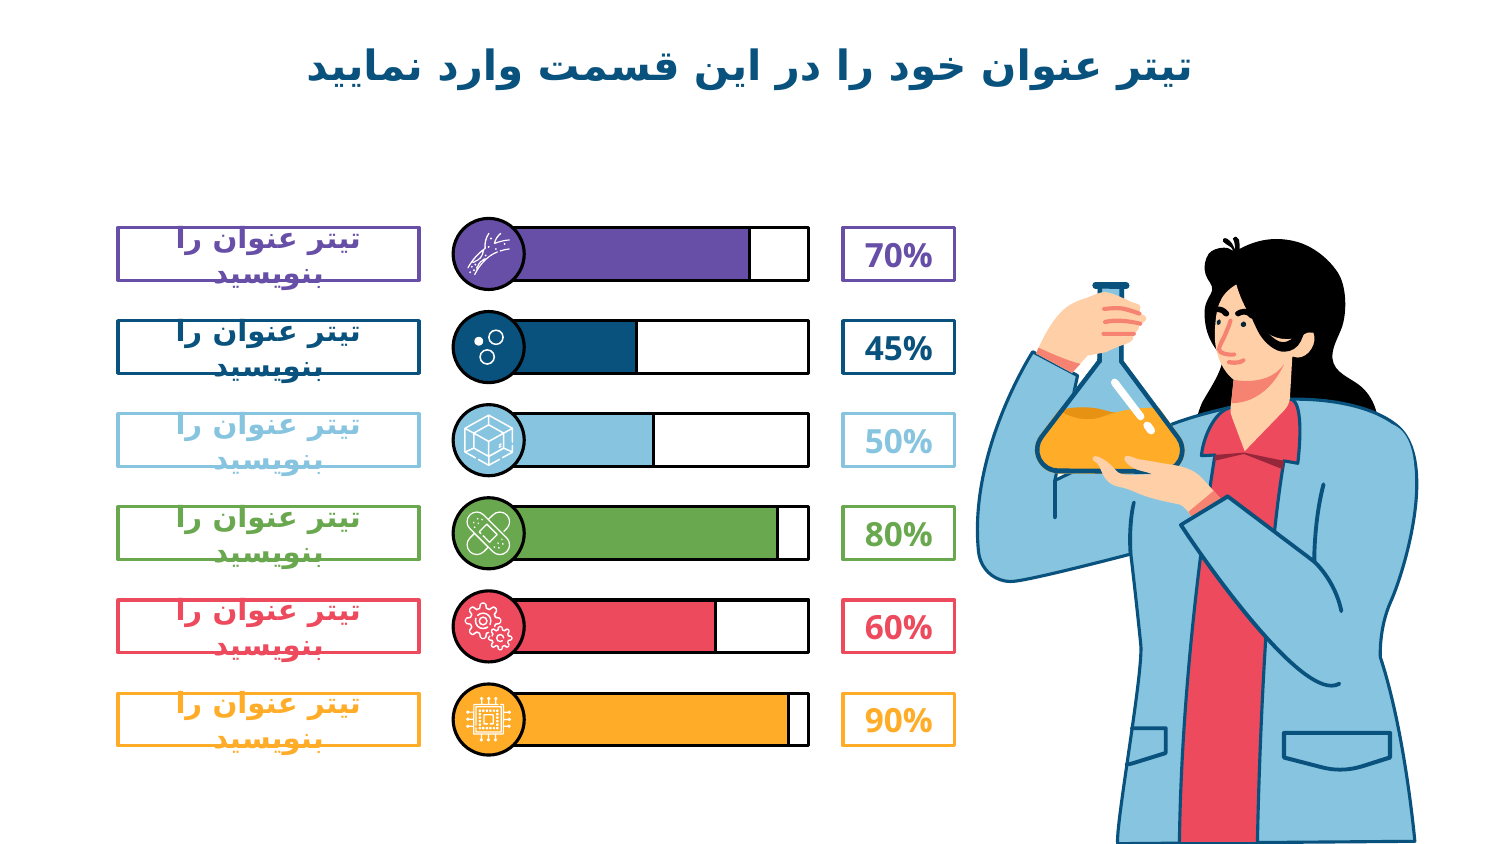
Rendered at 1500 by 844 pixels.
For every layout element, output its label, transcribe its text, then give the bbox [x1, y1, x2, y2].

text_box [452, 218, 810, 225]
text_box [117, 413, 956, 467]
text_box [452, 289, 810, 319]
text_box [967, 236, 1440, 844]
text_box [117, 506, 956, 560]
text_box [117, 320, 956, 374]
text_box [452, 475, 810, 505]
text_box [452, 382, 810, 412]
text_box تیتر عنوان خود را در این قسمت وارد نمایید [0, 6, 1500, 96]
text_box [117, 599, 956, 654]
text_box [452, 661, 810, 691]
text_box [117, 692, 956, 747]
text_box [117, 227, 956, 281]
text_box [452, 568, 810, 598]
